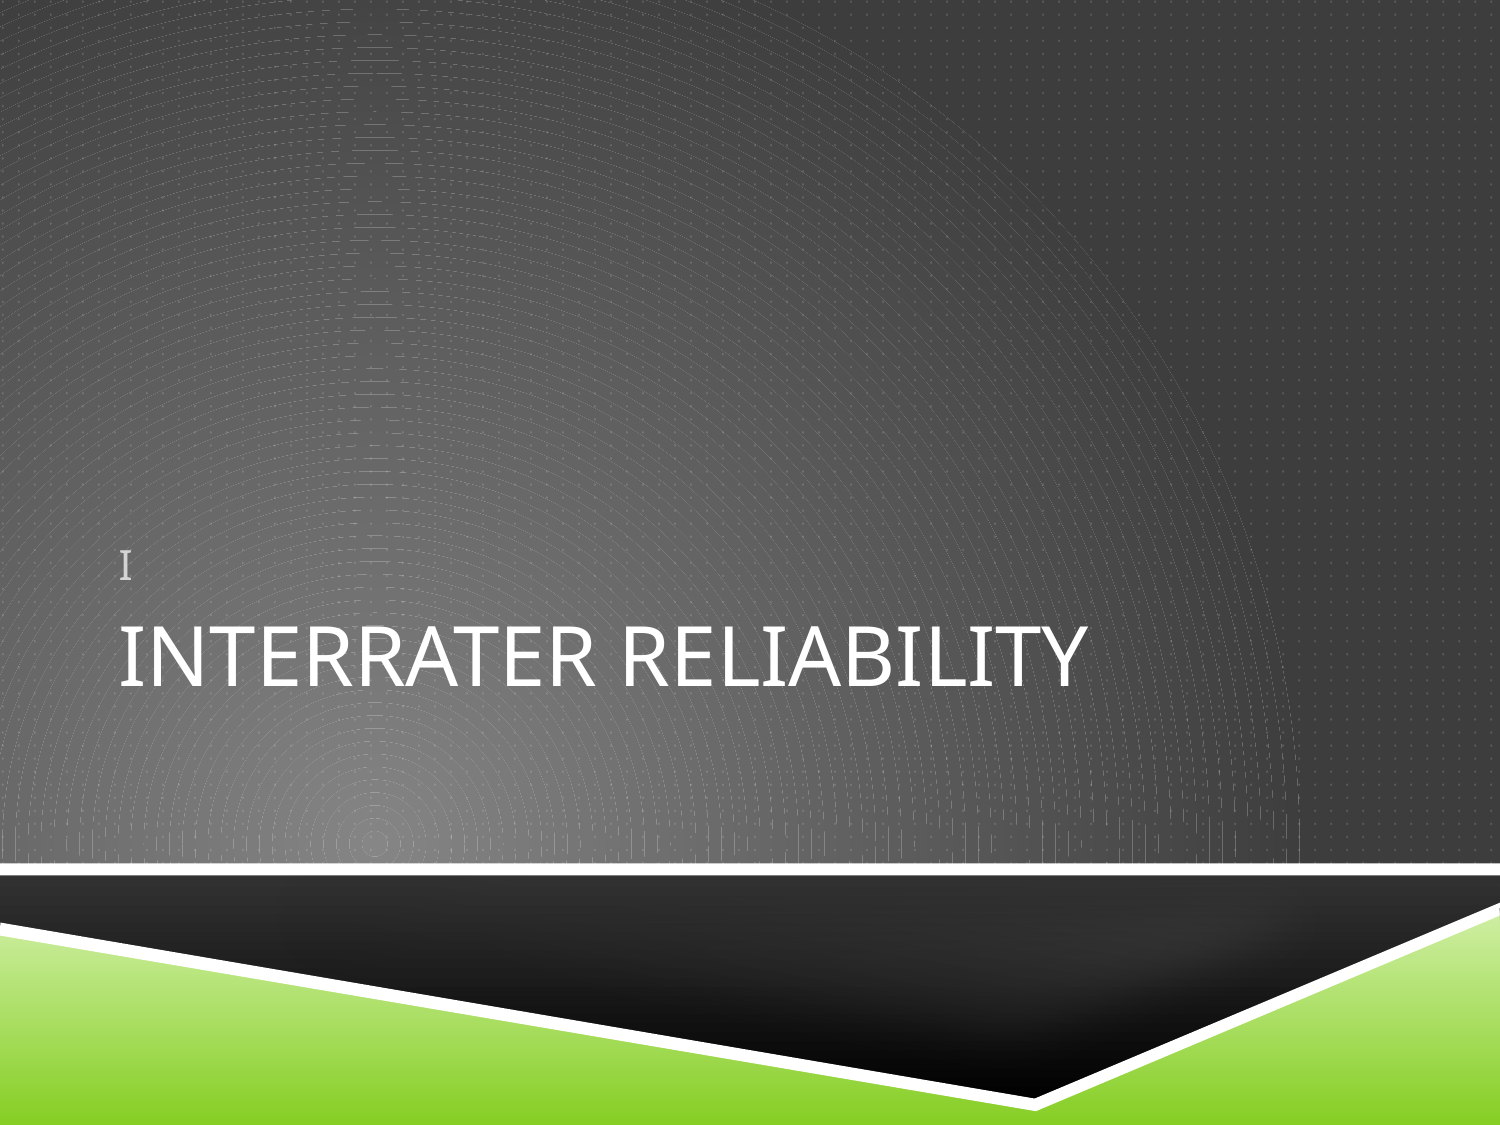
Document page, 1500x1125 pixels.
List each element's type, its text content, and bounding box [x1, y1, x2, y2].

list I [118, 350, 1394, 597]
title Interrater reliability [118, 597, 1394, 820]
